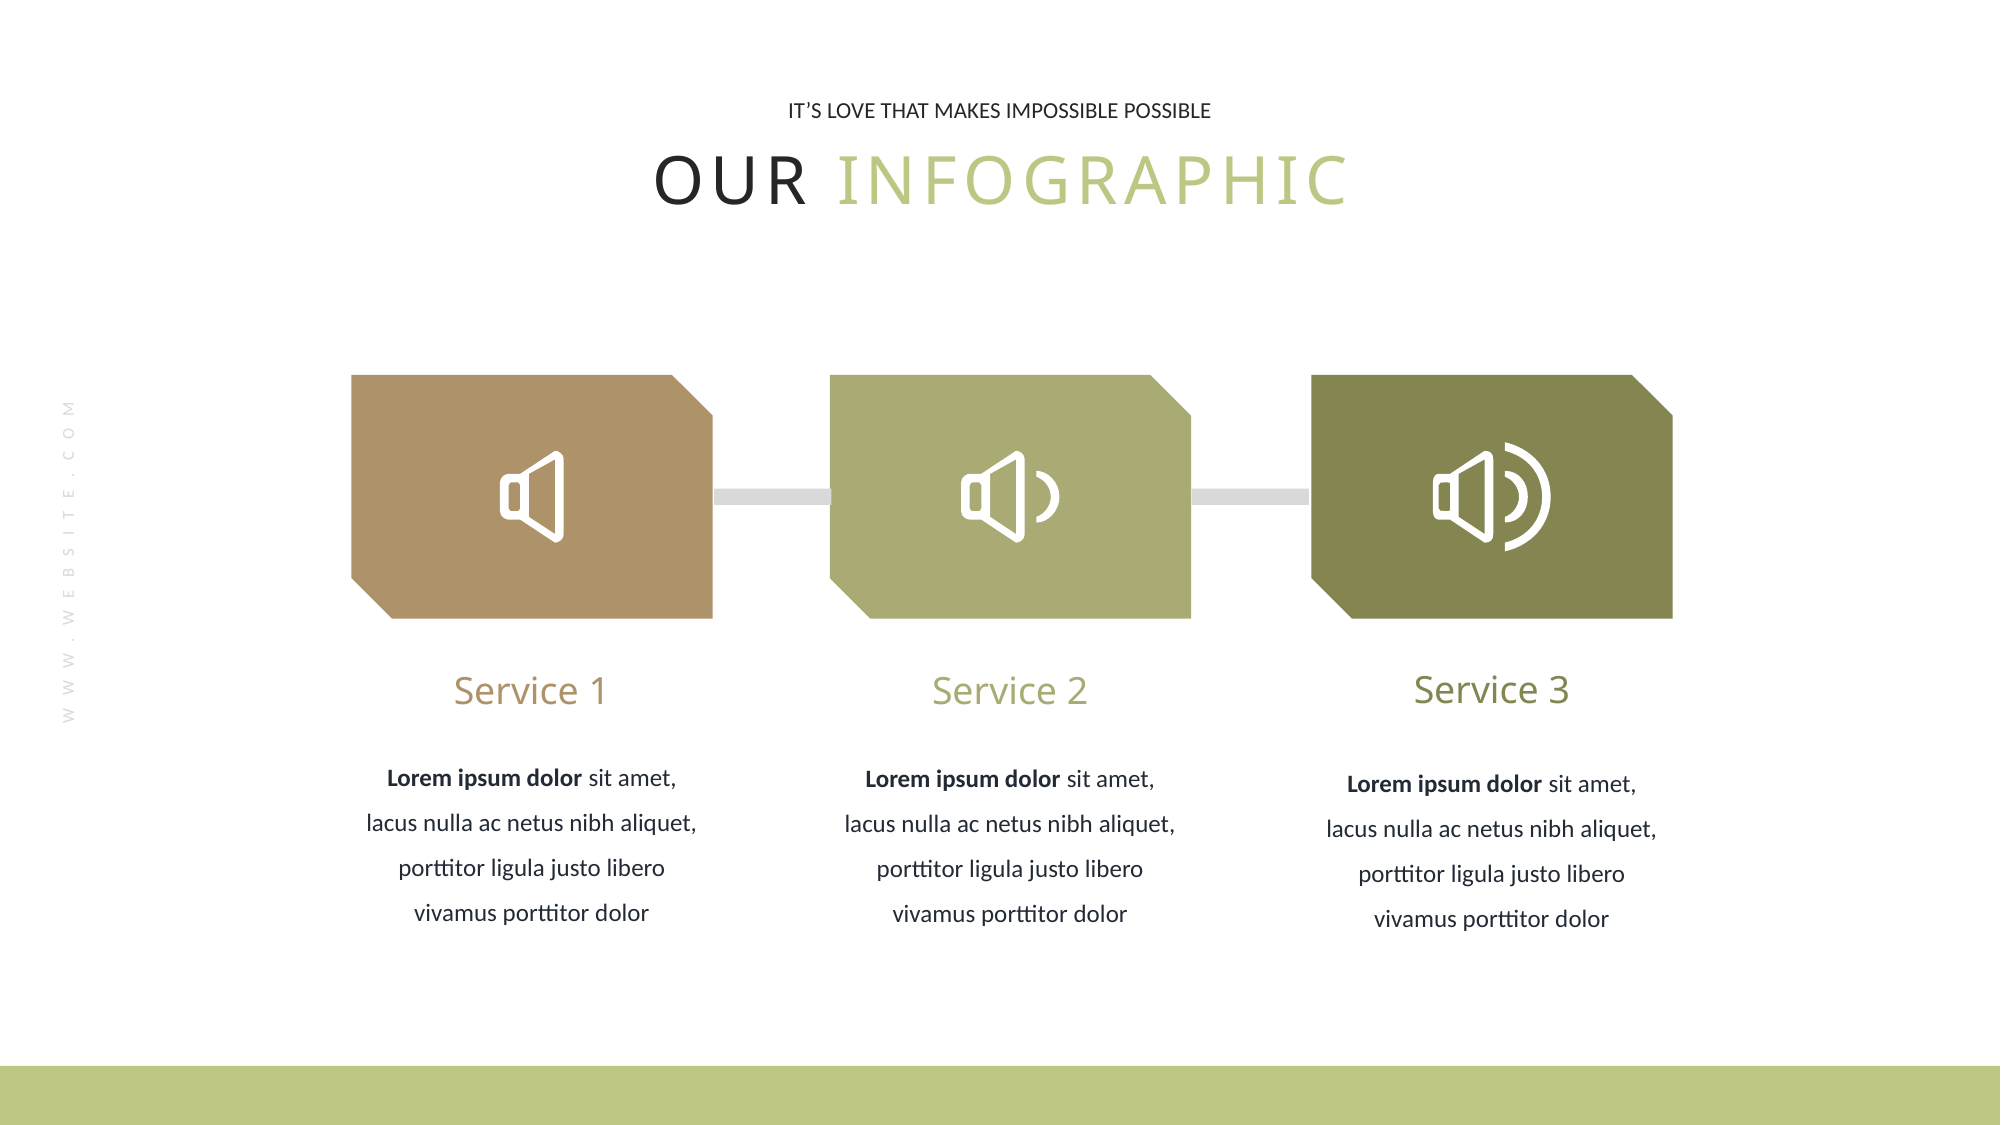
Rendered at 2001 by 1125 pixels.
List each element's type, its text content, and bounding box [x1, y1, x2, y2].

text_box [0, 1065, 2000, 1125]
text_box [961, 450, 1025, 543]
text_box [1310, 373, 1674, 620]
text_box WWW.WEBSITE.COM [57, 375, 78, 751]
text_box OUR INFOGRAPHIC [560, 130, 1440, 226]
text_box Lorem ipsum dolor sit amet, lacus nulla ac netus nibh aliquet, porttitor ligula justo libero vivamus porttitor dolor [828, 740, 1193, 935]
text_box [1036, 470, 1060, 523]
text_box Service 3 [1385, 658, 1599, 719]
text_box [828, 373, 1193, 620]
text_box Service 2 [904, 659, 1116, 720]
text_box IT’S LOVE THAT MAKES IMPOSSIBLE POSSIBLE [773, 87, 1227, 131]
text_box [1504, 442, 1551, 552]
text_box [713, 488, 832, 506]
text_box [1432, 450, 1494, 543]
text_box [1191, 488, 1310, 506]
text_box [499, 450, 564, 543]
text_box Lorem ipsum dolor sit amet, lacus nulla ac netus nibh aliquet, porttitor ligula justo libero vivamus porttitor dolor [1309, 745, 1675, 940]
text_box Service 1 [436, 659, 628, 720]
text_box [350, 373, 714, 620]
text_box Lorem ipsum dolor sit amet, lacus nulla ac netus nibh aliquet, porttitor ligula justo libero vivamus porttitor dolor [349, 739, 715, 934]
